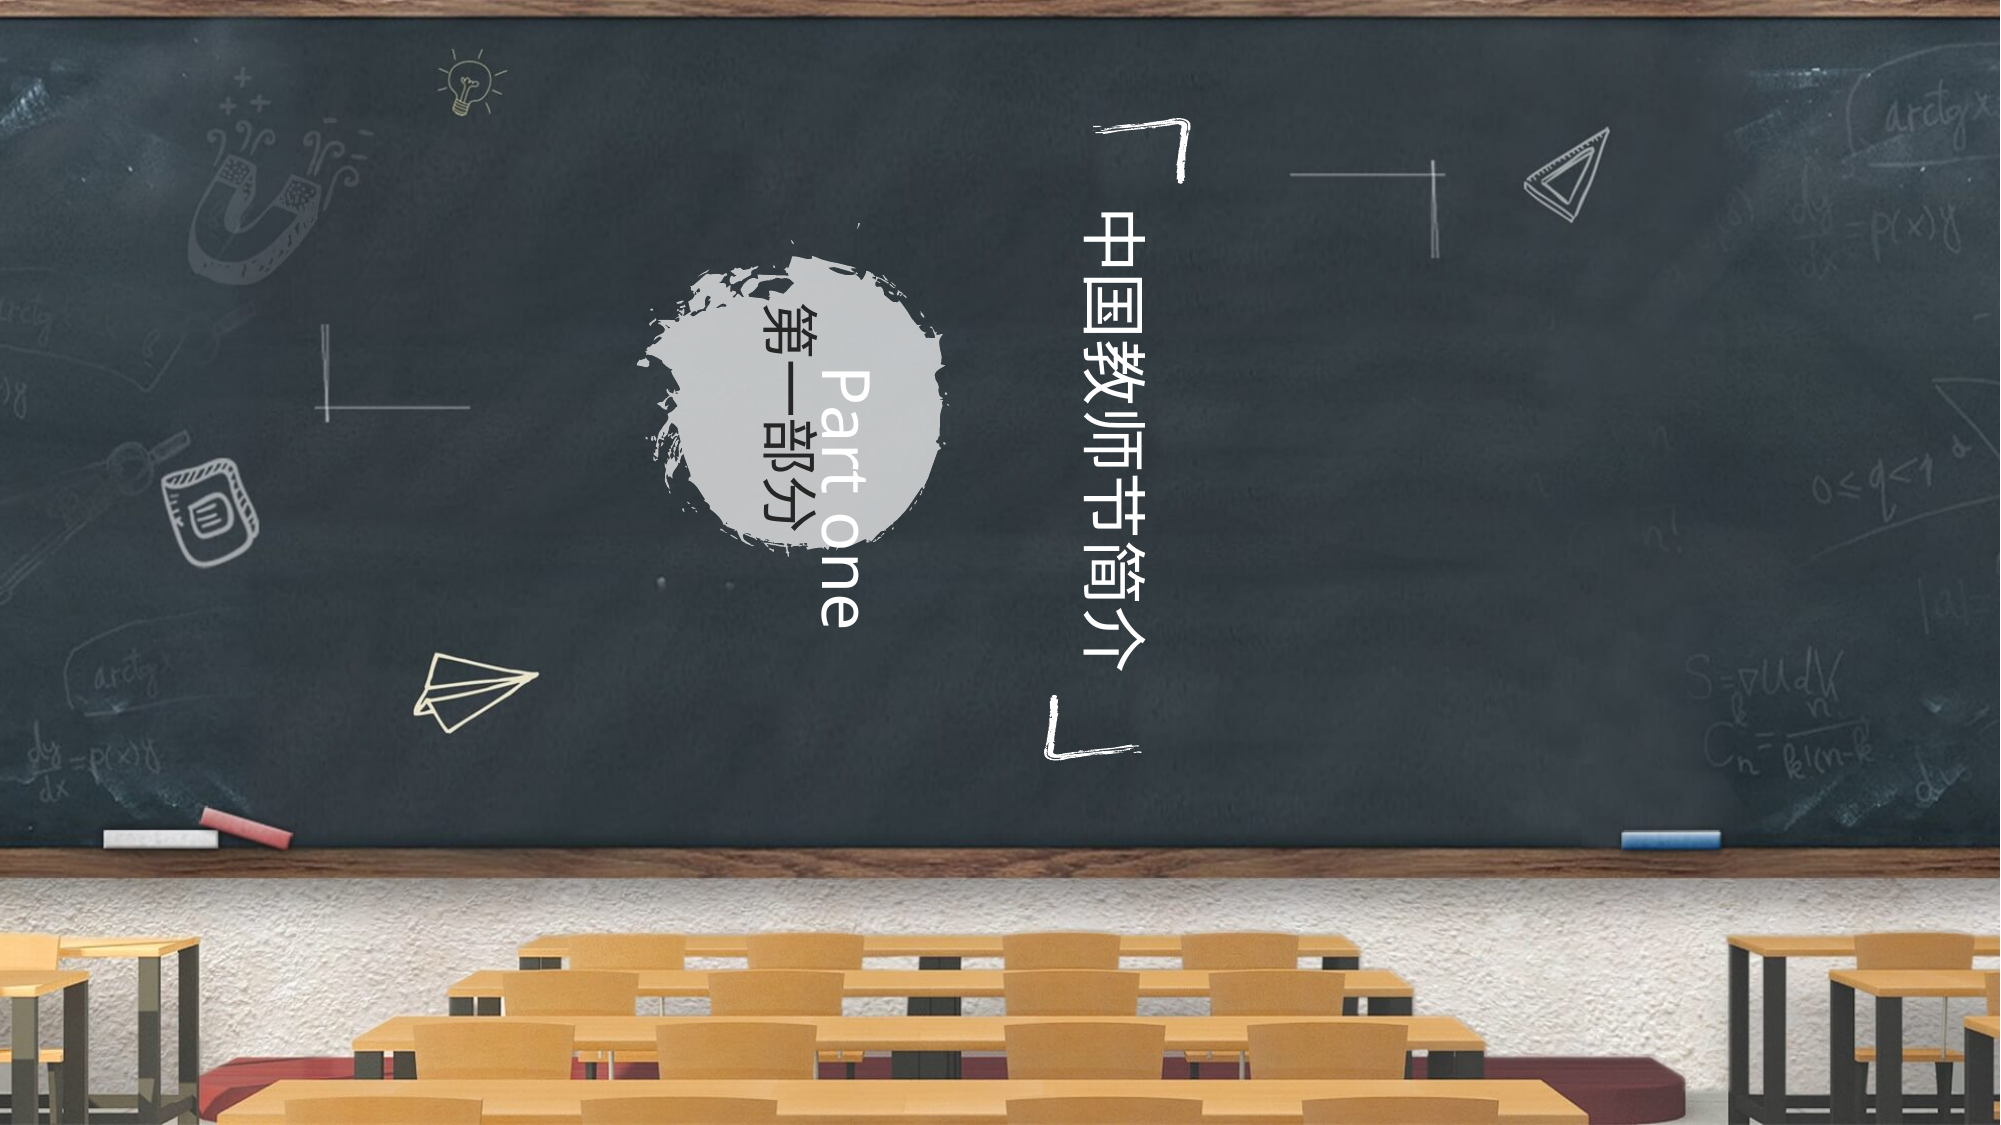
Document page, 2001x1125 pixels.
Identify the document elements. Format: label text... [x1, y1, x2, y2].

text_box [742, 256, 946, 520]
text_box [785, 548, 790, 557]
text_box 第一部分 [733, 286, 835, 548]
text_box 中国教师节简介 [1038, 191, 1188, 701]
text_box [636, 357, 650, 368]
picture [0, 0, 2000, 1125]
text_box [1095, 118, 1191, 184]
text_box [1044, 694, 1140, 761]
text_box [645, 265, 759, 529]
text_box Part one [835, 350, 897, 548]
